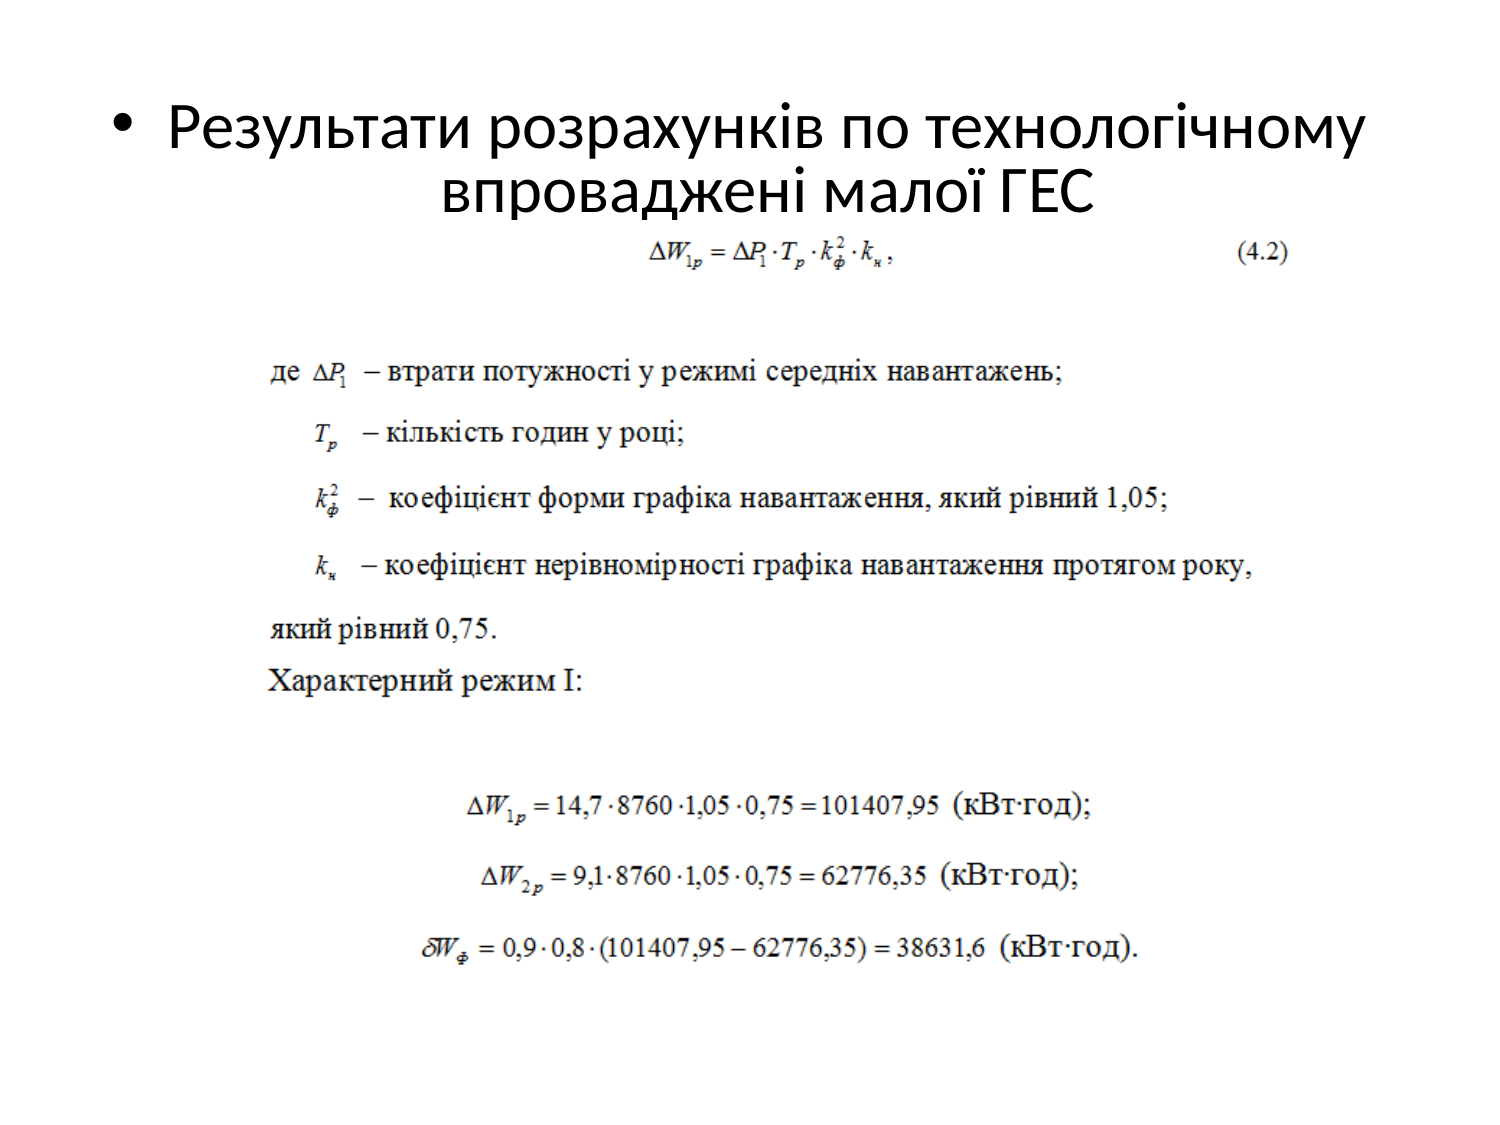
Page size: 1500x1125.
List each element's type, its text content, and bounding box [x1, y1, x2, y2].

list Результати розрахунків по технологічному впроваджені малої ГЕС [64, 89, 1416, 1012]
picture [241, 219, 1294, 976]
